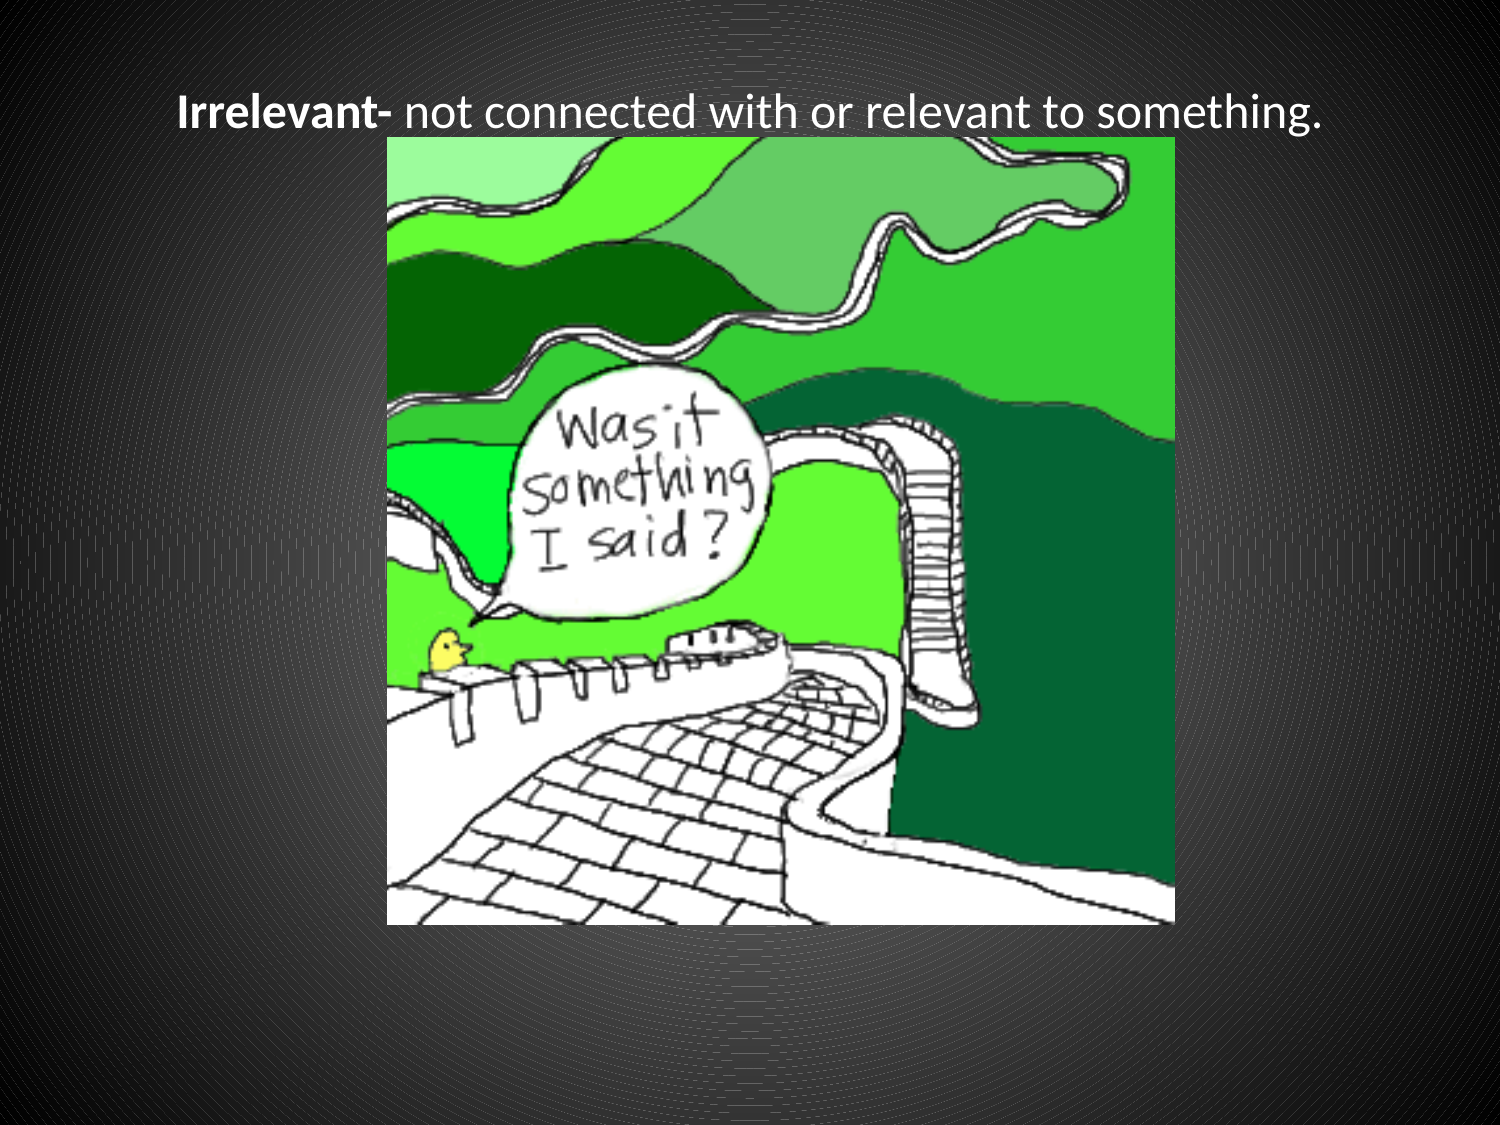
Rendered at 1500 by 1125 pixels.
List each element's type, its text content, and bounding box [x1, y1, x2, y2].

picture [387, 137, 1176, 926]
title Irrelevant- not connected with or relevant to something. [75, 45, 1425, 233]
